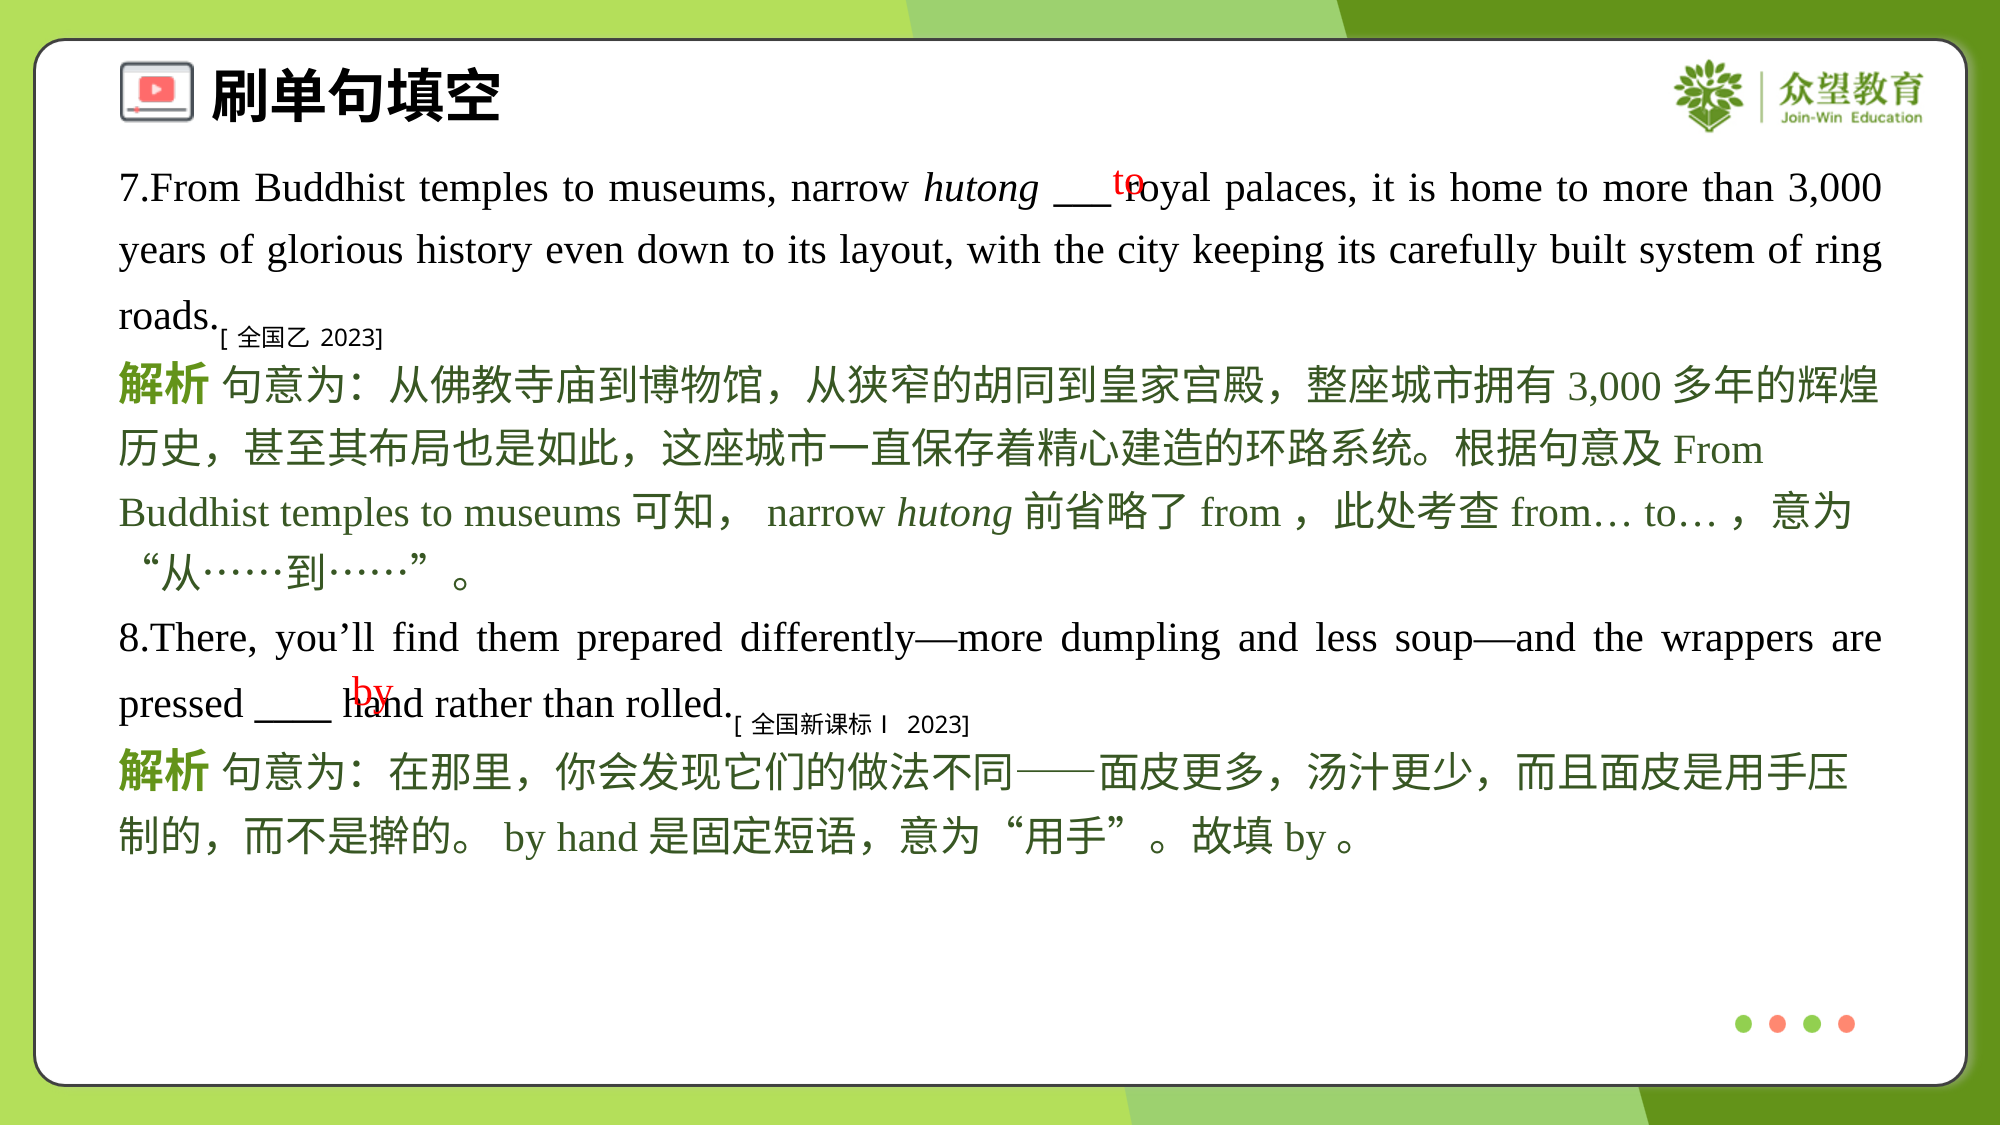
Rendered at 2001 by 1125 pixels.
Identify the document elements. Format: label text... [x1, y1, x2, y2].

text_box to [1108, 140, 1150, 199]
text_box 8.There, you’ll find them prepared differently—more dumpling and less soup—and the wrappers are pressed ____ hand rather than rolled.[全国新课标Ⅰ2023] [118, 597, 1883, 717]
picture [0, 0, 2000, 1125]
text_box 解析 句意为：从佛教寺庙到博物馆，从狭窄的胡同到皇家宫殿，整座城市拥有3,000多年的辉煌历史，甚至其布局也是如此，这座城市一直保存着精心建造的环路系统。根据句意及From Buddhist temples to museums可知，narrow hutong前省略了from，此处考查from… to…，意为“从……到……”。 [118, 340, 1883, 592]
text_box 7.From Buddhist temples to museums, narrow hutong ___ royal palaces, it is home to more than 3,000 years of glorious history even down to its layout, with the city keeping its carefully built system of ring roads.[全国乙2023] [118, 146, 1883, 329]
text_box 解析 句意为：在那里，你会发现它们的做法不同——面皮更多，汤汁更少，而且面皮是用手压制的，而不是擀的。by hand是固定短语，意为“用手”。故填by。 [118, 728, 1883, 854]
text_box by [347, 651, 399, 709]
